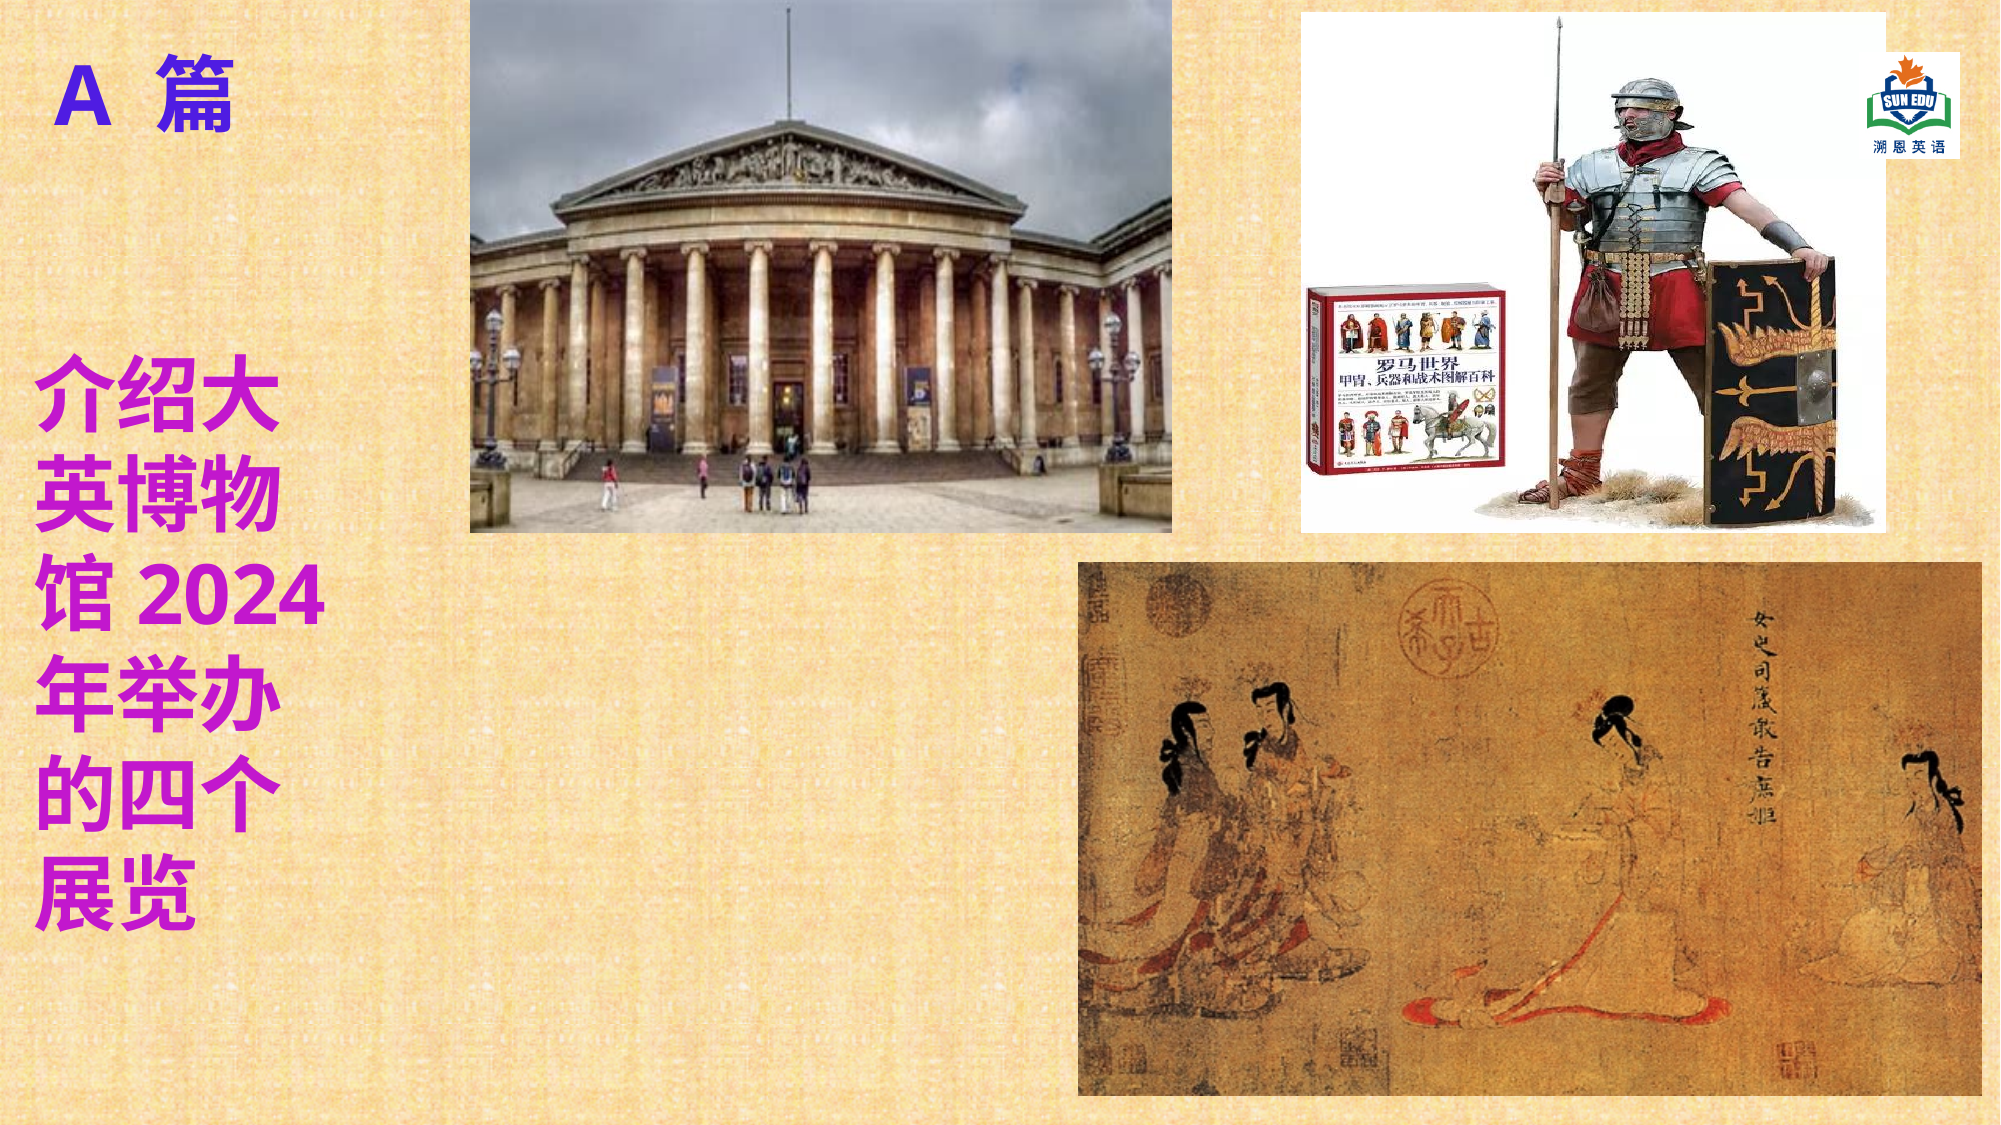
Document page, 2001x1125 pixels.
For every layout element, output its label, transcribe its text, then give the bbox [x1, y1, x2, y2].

text_box A 篇 介绍大英博物馆2024年举办的四个展览 [18, 34, 370, 949]
picture [0, 0, 2001, 1125]
